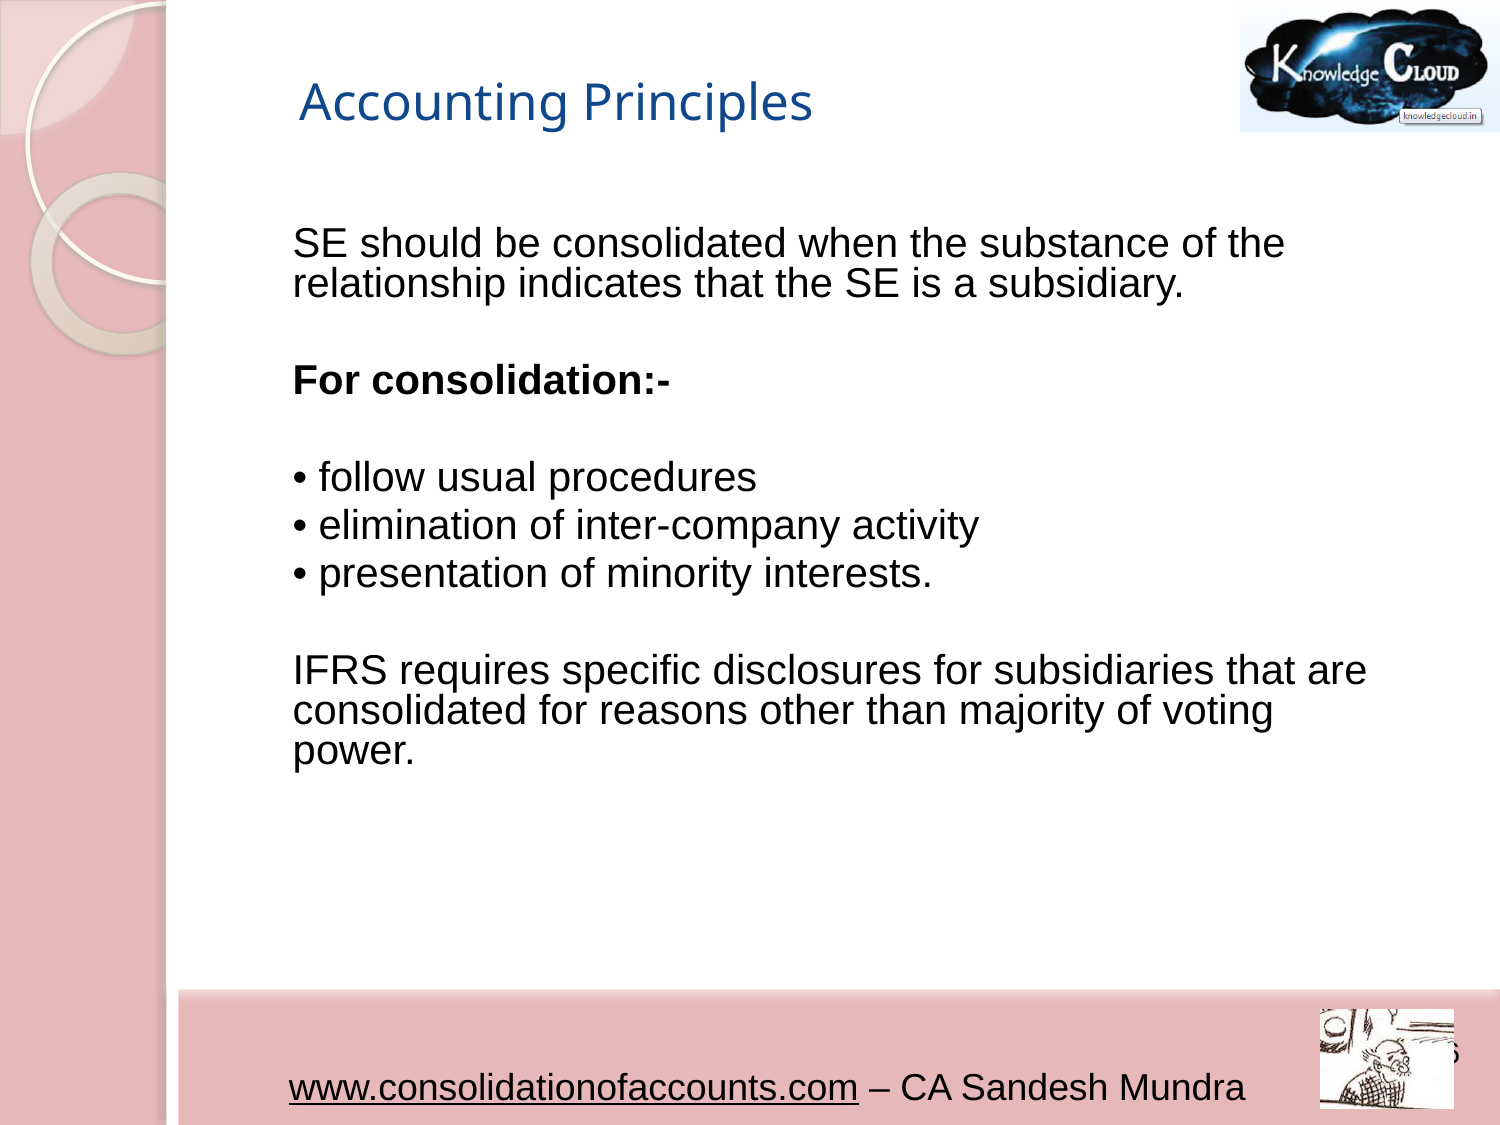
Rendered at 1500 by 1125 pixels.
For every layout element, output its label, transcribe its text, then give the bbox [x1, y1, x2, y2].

picture [1239, 0, 1500, 132]
text_box SE should be consolidated when the substance of the relationship indicates that the SE is a subsidiary. For consolidation:- • follow usual procedures • elimination of inter-company activity • presentation of minority interests. IFRS requires specific disclosures for subsidiaries that are consolidated for reasons other than majority of voting power. [277, 218, 1390, 780]
slide_number 46 [1413, 1034, 1488, 1113]
title Accounting Principles [285, 62, 1435, 200]
picture [1320, 1009, 1454, 1109]
